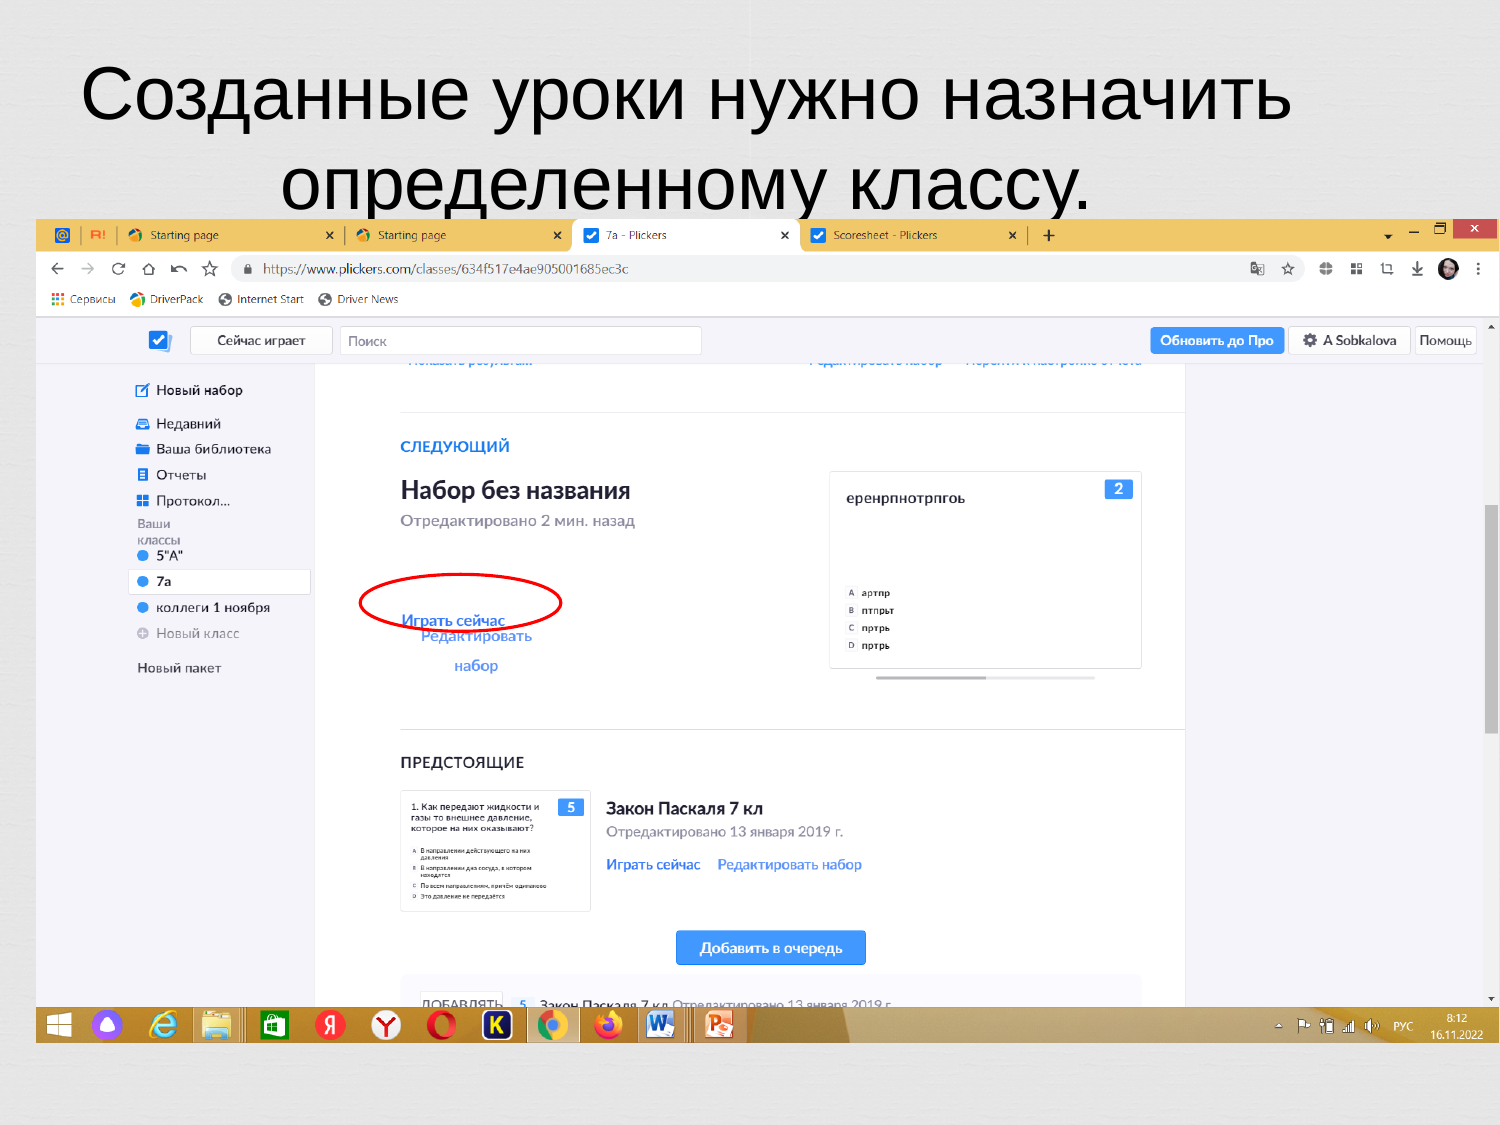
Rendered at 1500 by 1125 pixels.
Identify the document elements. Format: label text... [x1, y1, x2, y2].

picture [35, 219, 1500, 1044]
text_box Созданные уроки нужно назначить определенному классу. [41, 37, 1334, 217]
